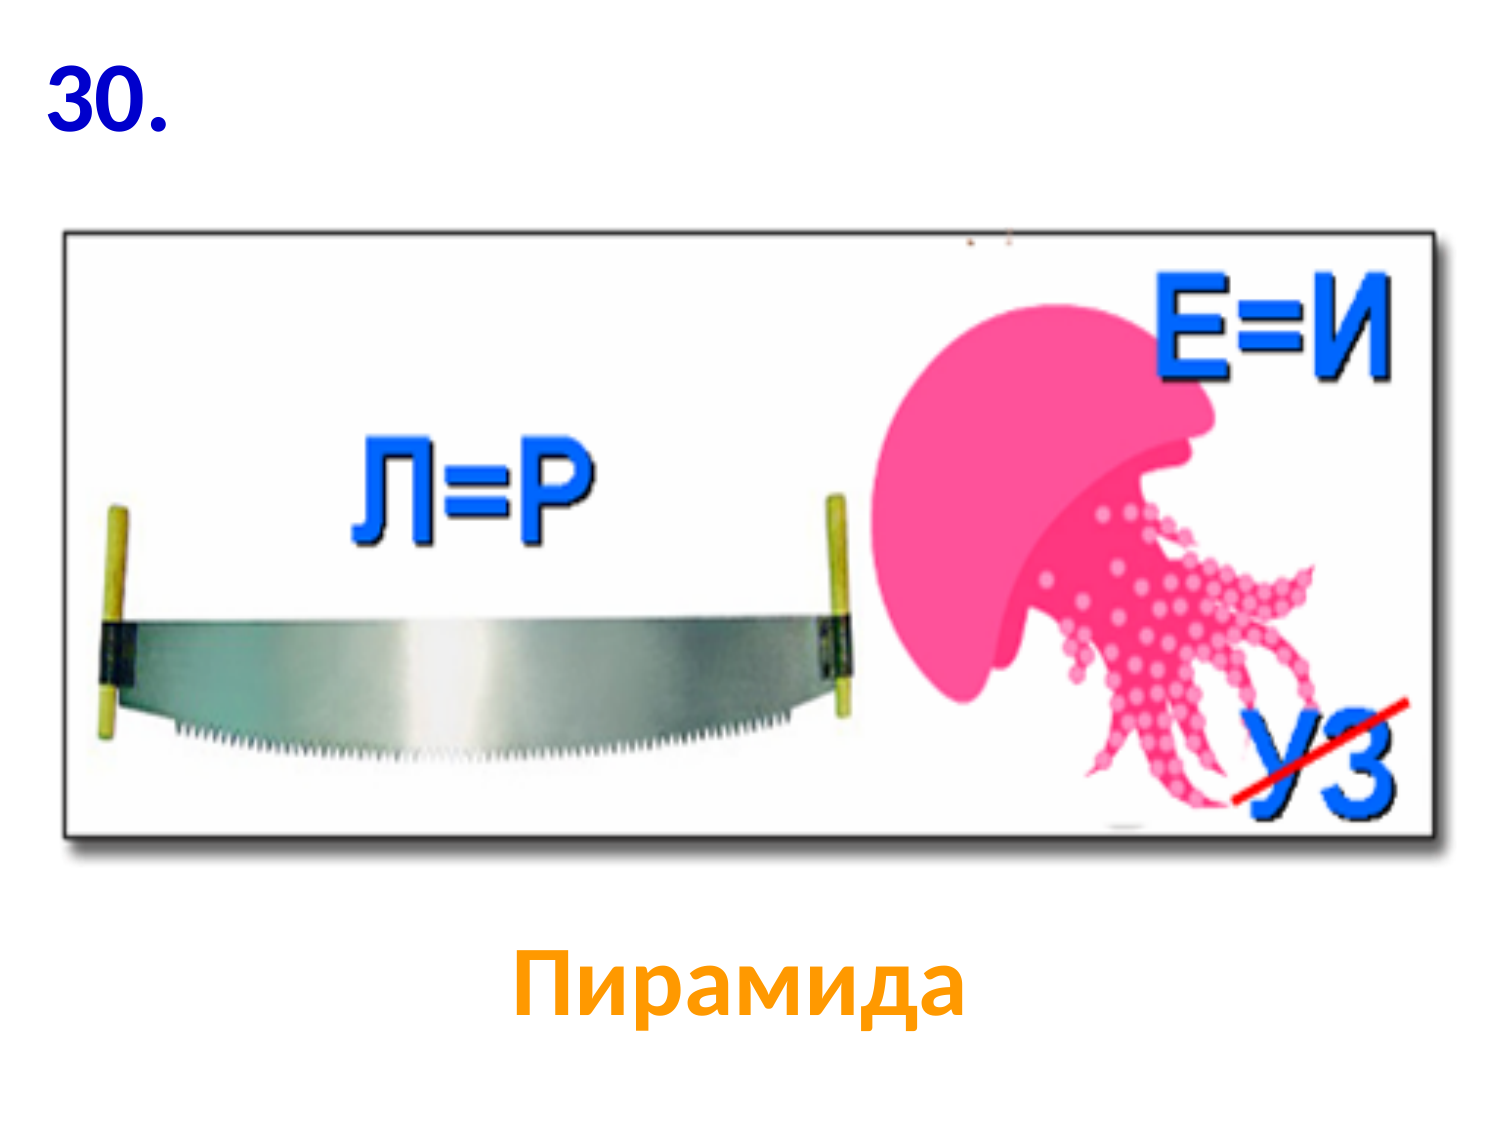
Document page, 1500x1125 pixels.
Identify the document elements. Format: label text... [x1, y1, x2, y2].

text_box 30. [29, 24, 242, 160]
title Пирамида [64, 885, 1415, 1069]
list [41, 219, 1483, 878]
